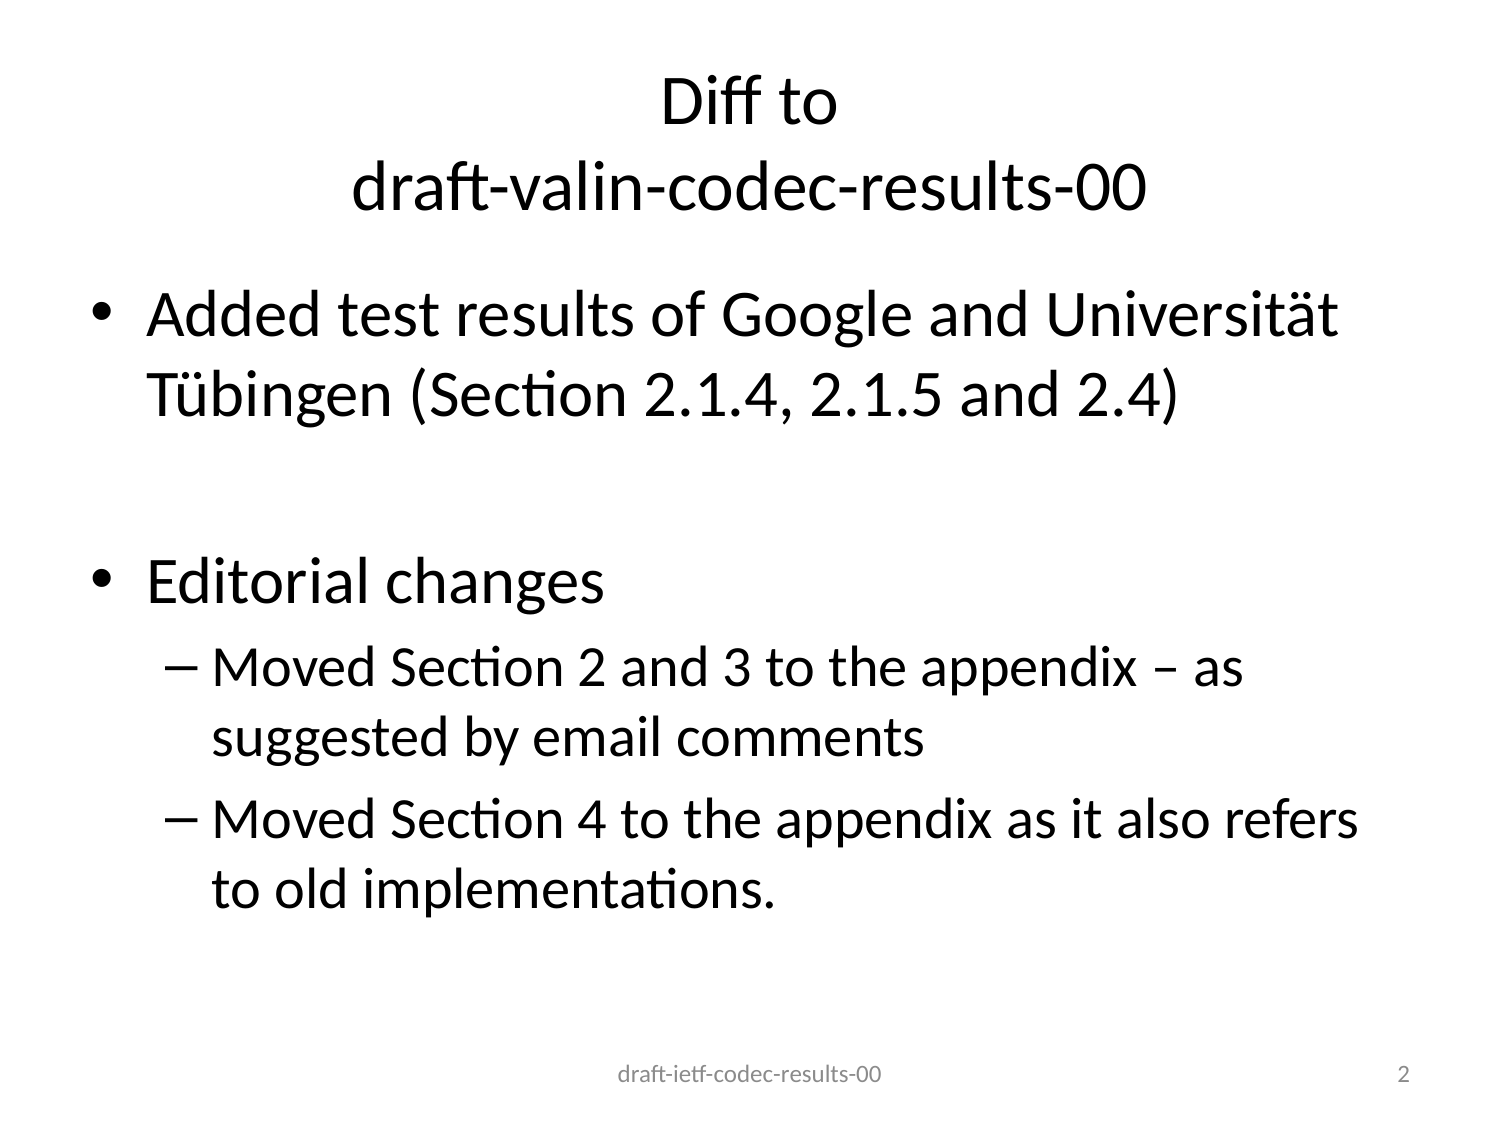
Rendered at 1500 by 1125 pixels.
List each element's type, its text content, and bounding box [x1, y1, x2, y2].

list Added test results of Google and Universität Tübingen (Section 2.1.4, 2.1.5 and 2.4) Editorial changes Moved Section 2 and 3 to the appendix – as suggested by email comments Moved Section 4 to the appendix as it also refers to old implementations. [75, 262, 1425, 1005]
title Diff to draft-valin-codec-results-00 [75, 45, 1425, 233]
footer draft-ietf-codec-results-00 [512, 1042, 988, 1103]
slide_number 2 [1074, 1042, 1425, 1103]
